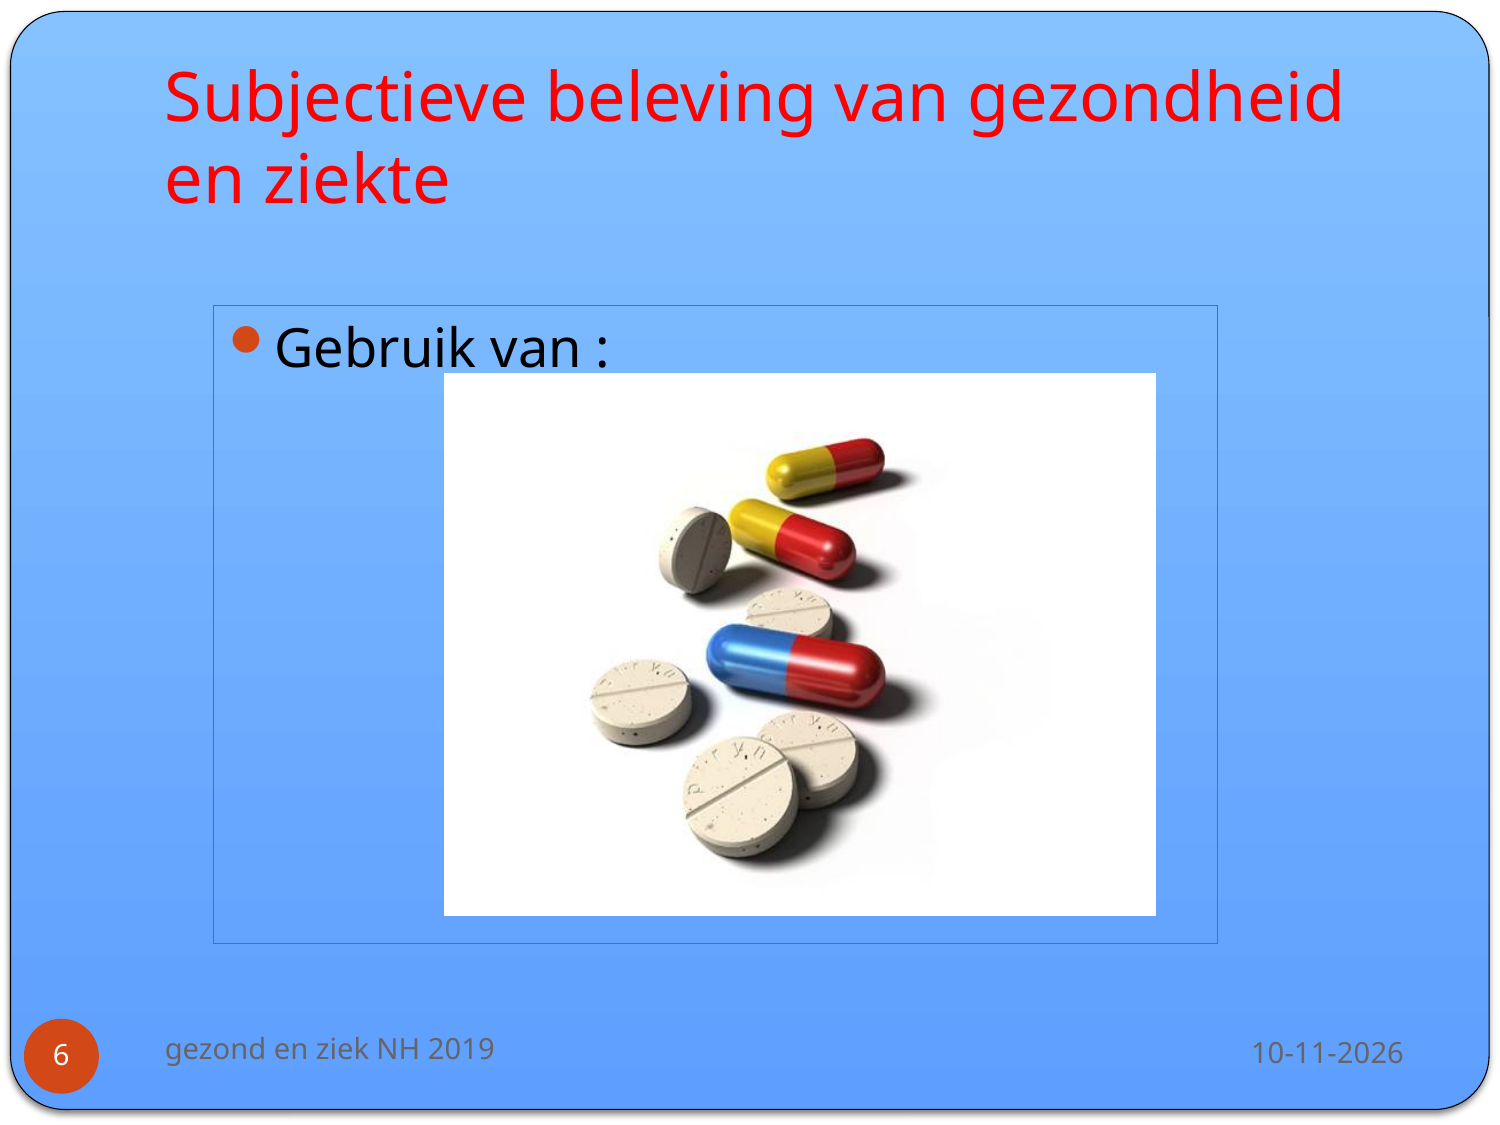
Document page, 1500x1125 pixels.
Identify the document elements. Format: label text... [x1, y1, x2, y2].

footer gezond en ziek NH 2019 [150, 1012, 800, 1088]
picture [443, 373, 1157, 916]
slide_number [1012, 1015, 1419, 1094]
slide_number 6 [23, 1018, 99, 1094]
title Subjectieve beleving van gezondheid en ziekte [150, 45, 1425, 233]
list Gebruik van : [213, 305, 1218, 944]
